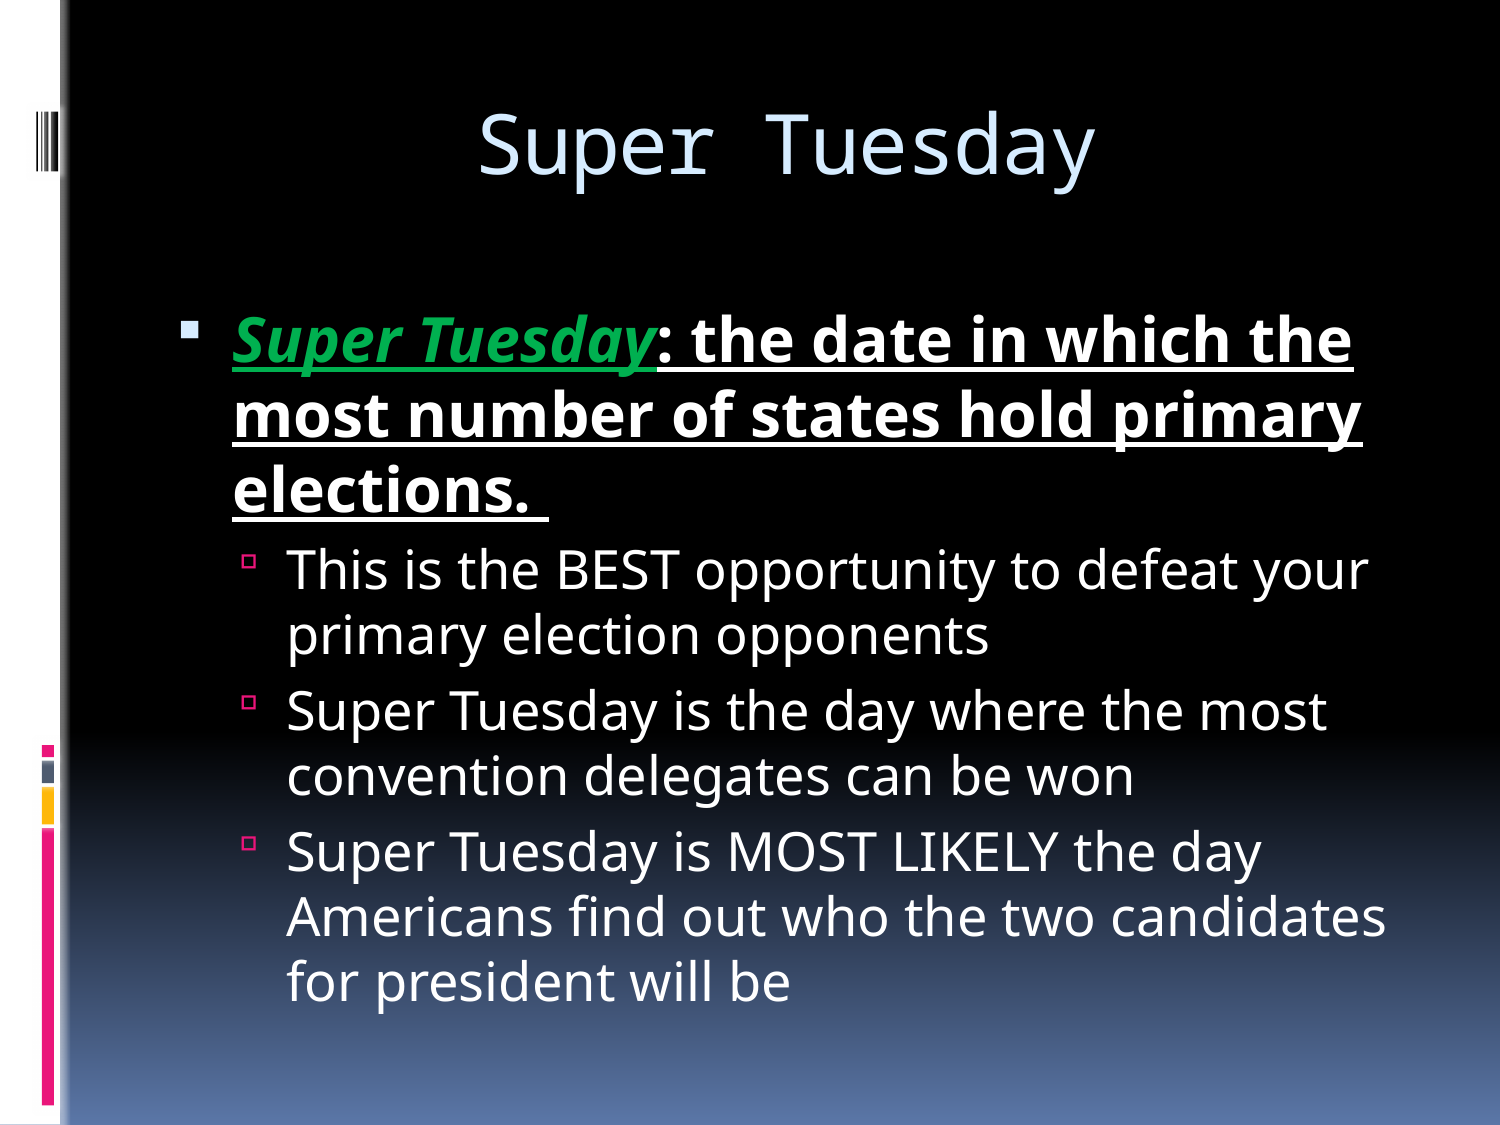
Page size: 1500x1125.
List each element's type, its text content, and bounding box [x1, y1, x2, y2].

title Super Tuesday [150, 83, 1425, 234]
list Super Tuesday: the date in which the most number of states hold primary elections. This is the BEST opportunity to defeat your primary election opponents Super Tuesday is the day where the most convention delegates can be won Super Tuesday is MOST LIKELY the day Americans find out who the two candidates for president will be [150, 292, 1425, 1043]
